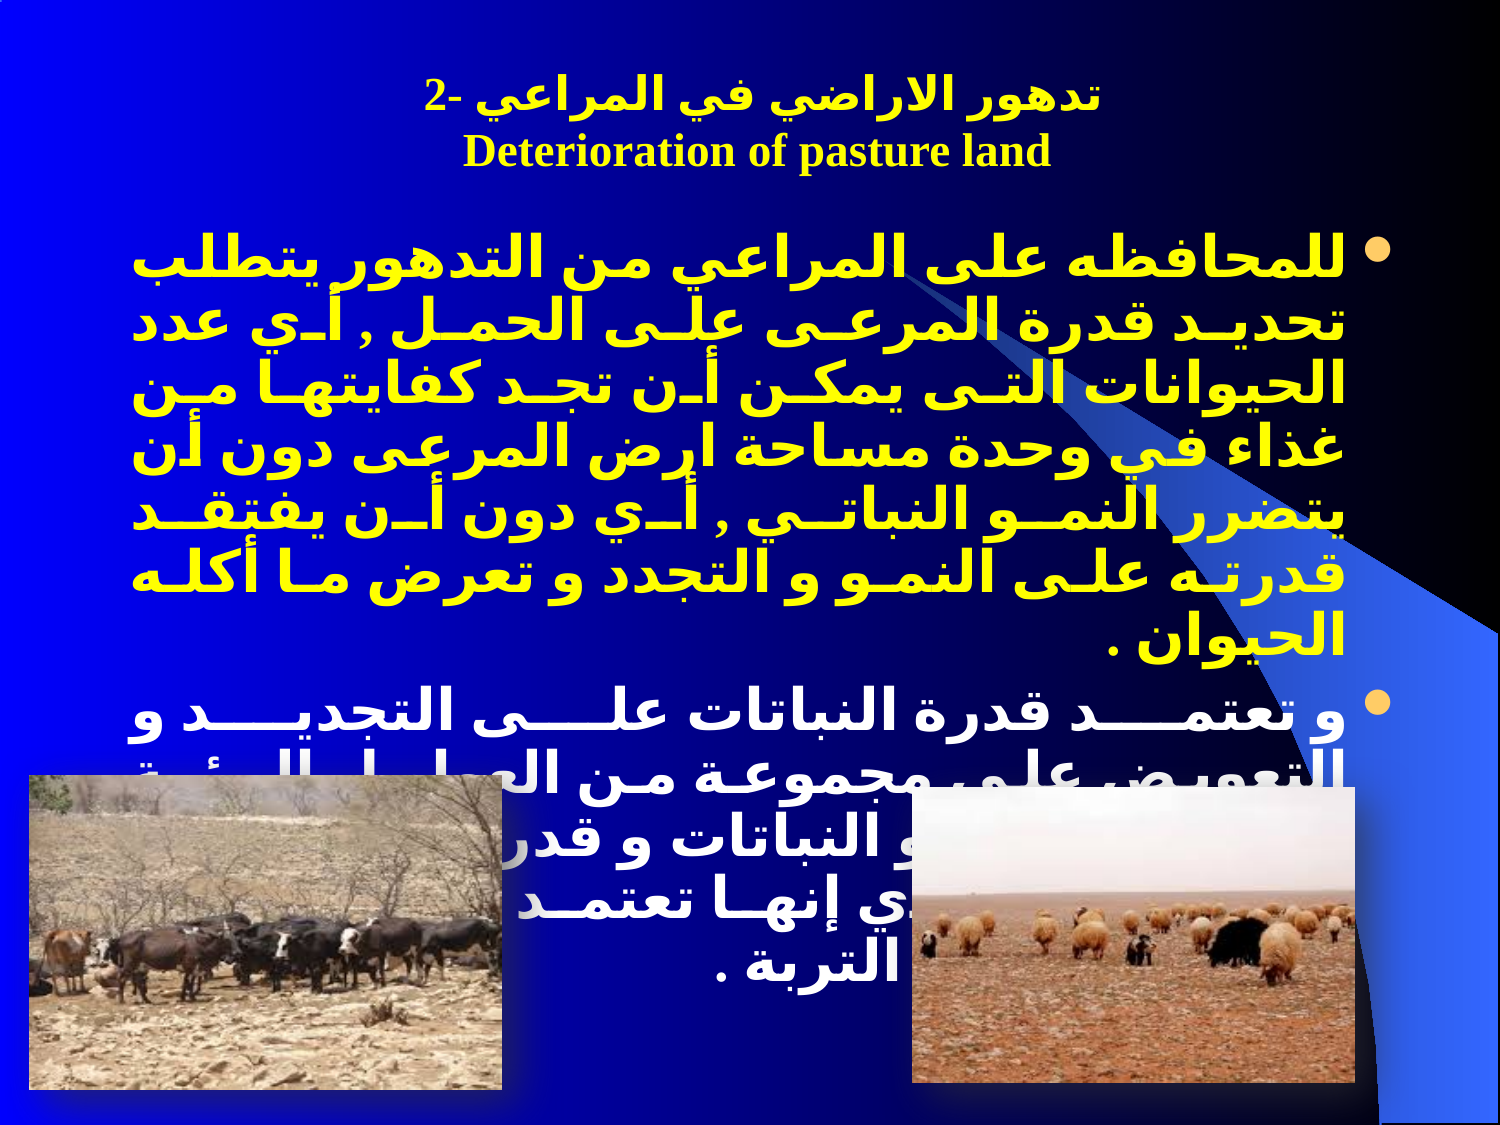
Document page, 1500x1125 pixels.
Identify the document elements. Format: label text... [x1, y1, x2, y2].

picture [29, 774, 503, 1090]
list للمحافظه على المراعي من التدهور يتطلب تحديد قدرة المرعى على الحمل , أي عدد الحيوانات التى يمكن أن تجد كفايتها من غذاء في وحدة مساحة ارض المرعى دون أن يتضرر النمو النباتي , أي دون أن يفتقد قدرته على النمو و التجدد و تعرض ما أكله الحيوان . و تعتمد قدرة النباتات على التجديد و التعويض على مجموعة من العوامل البيئية التى تحكم نمو النباتات و قدرتها على بناء الكتلة الحية أي إنها تعتمد على معدلات المطر و خصوبة التربة . [100, 219, 1436, 752]
title 2- تدهور الاراضي في المراعي Deterioration of pasture land [88, 54, 1439, 185]
picture [912, 787, 1355, 1084]
